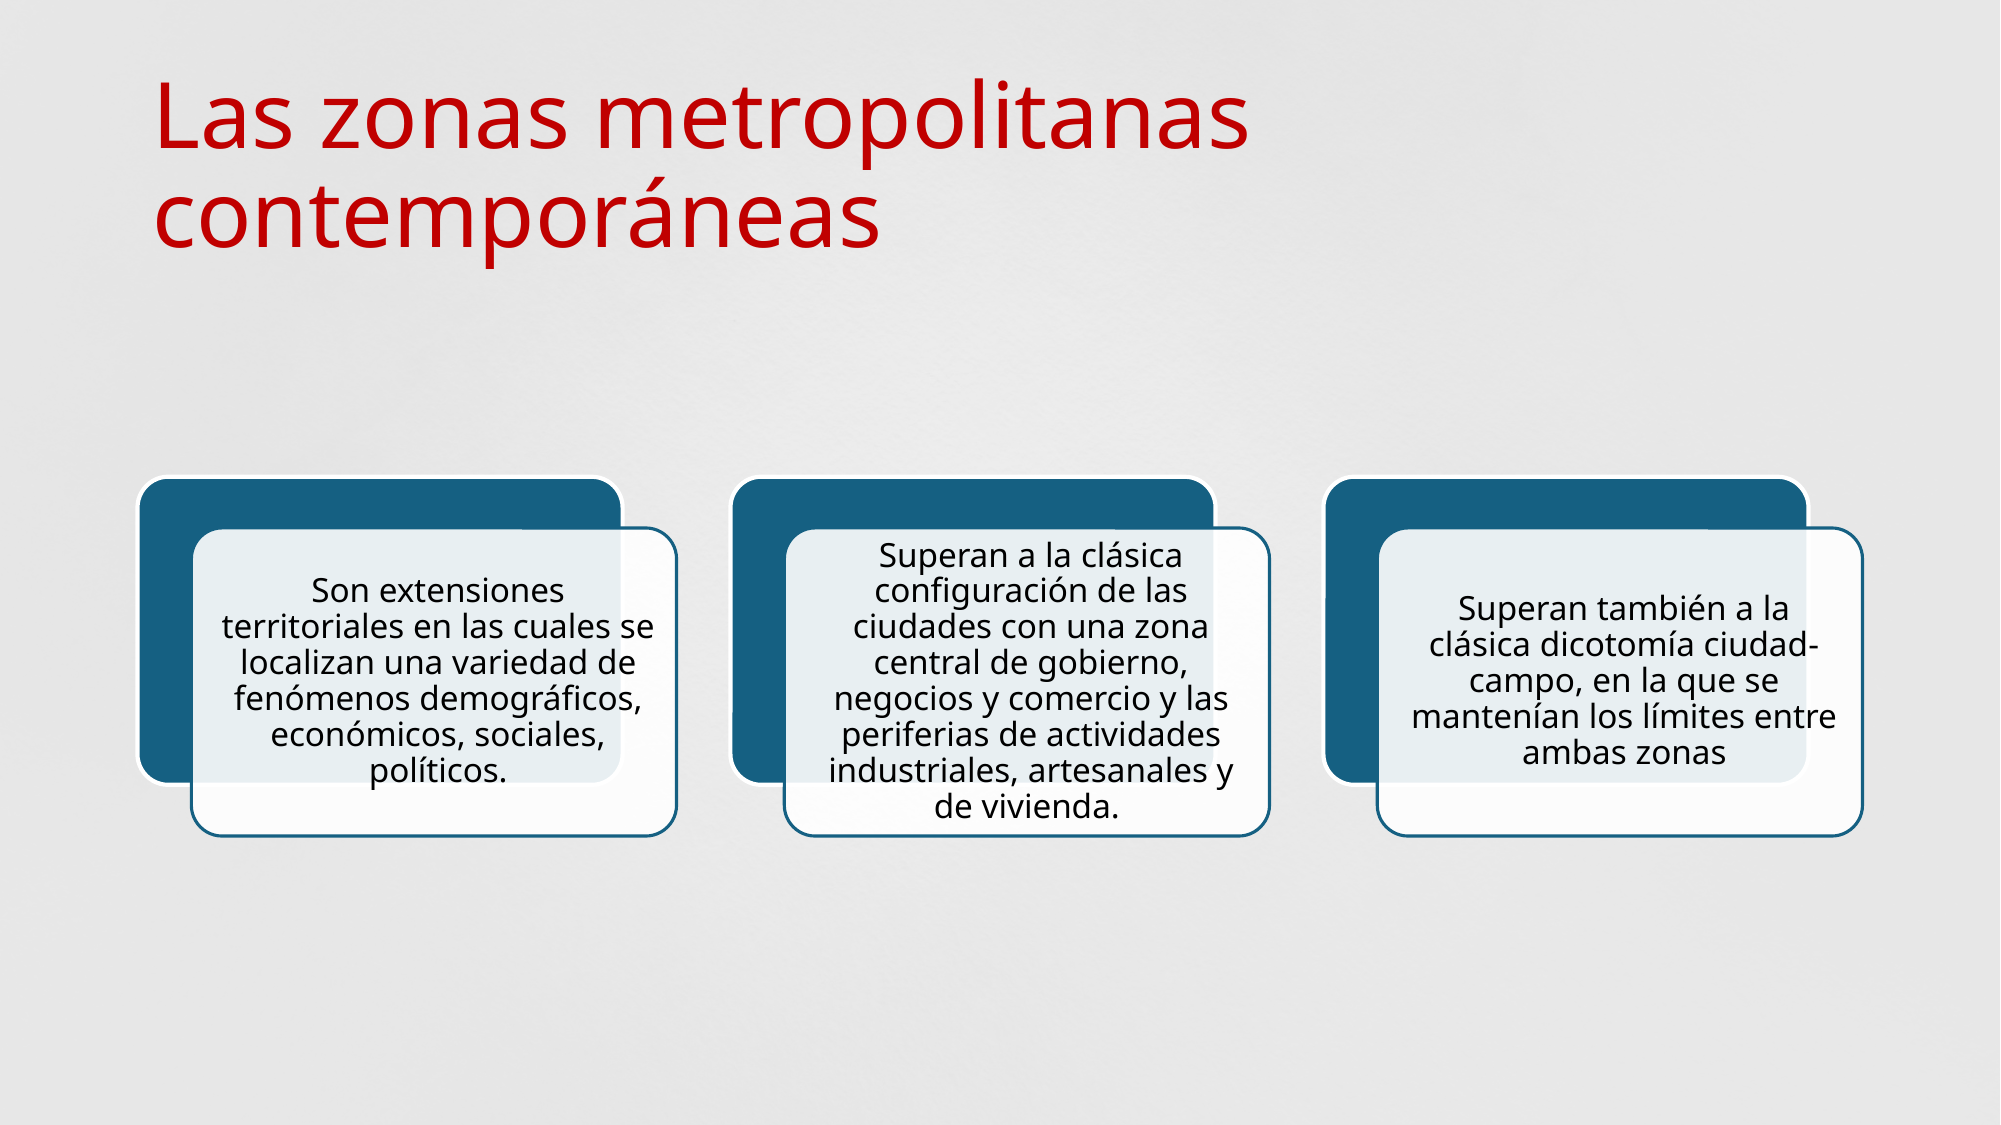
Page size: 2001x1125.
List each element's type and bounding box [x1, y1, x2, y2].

picture [0, 0, 2000, 1125]
list [136, 298, 1863, 1014]
